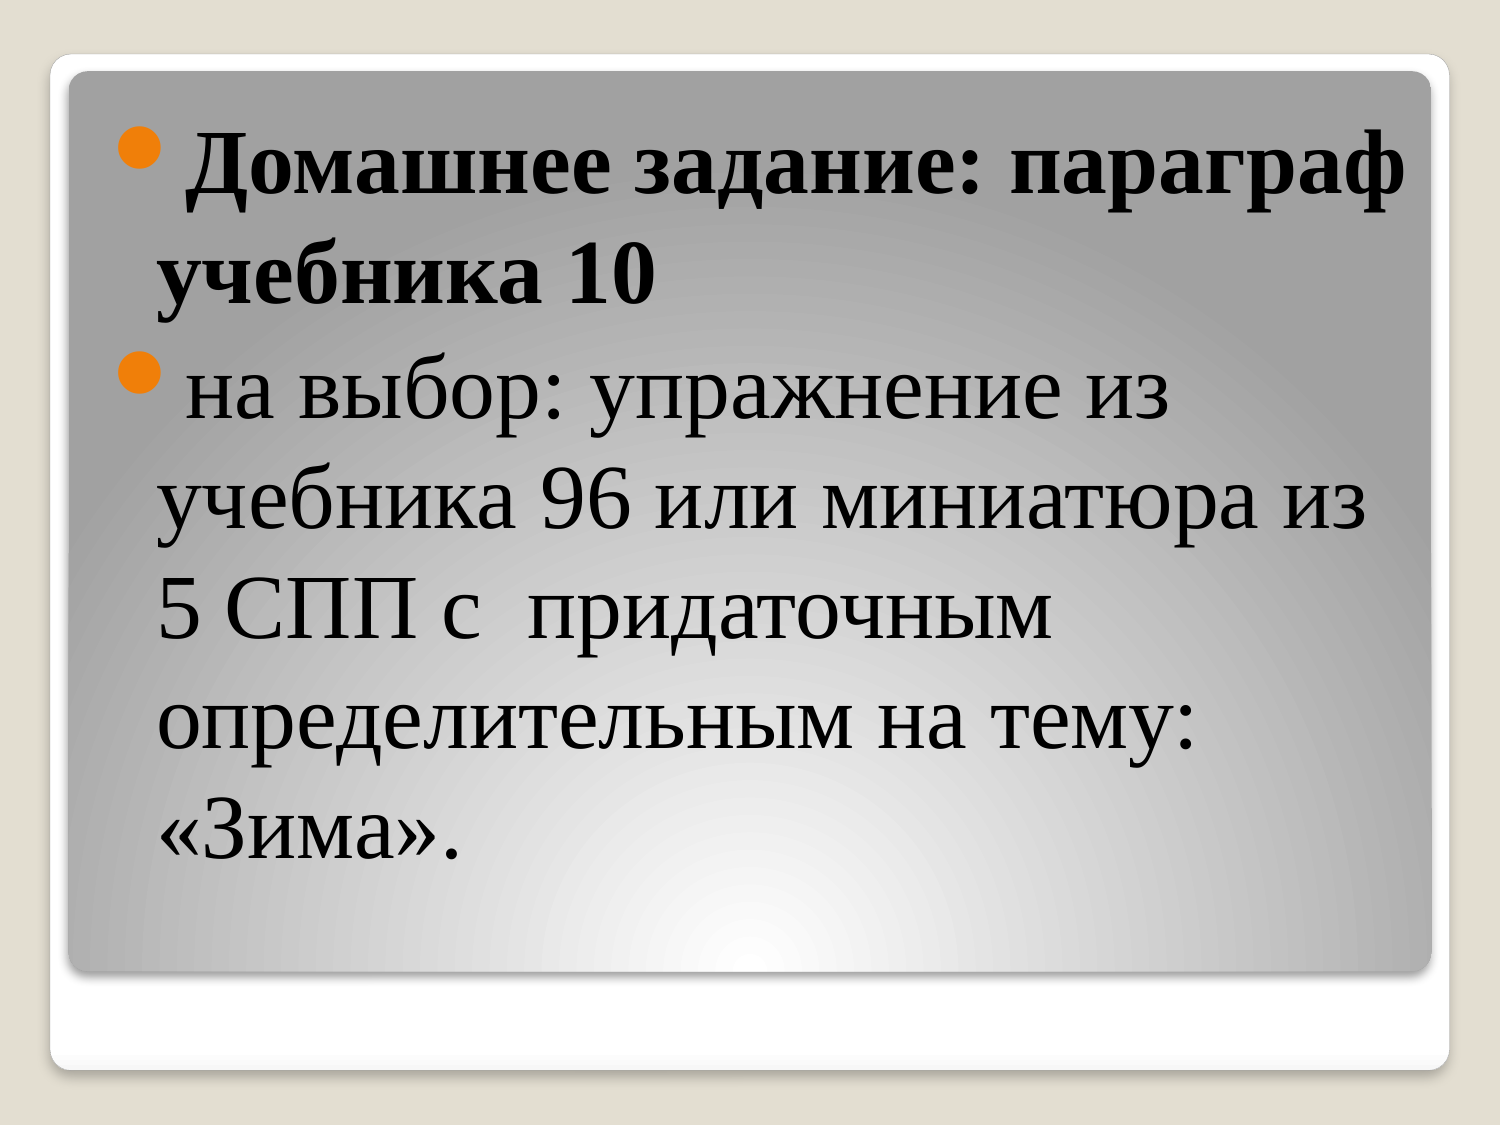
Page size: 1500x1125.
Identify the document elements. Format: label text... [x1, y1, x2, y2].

list Домашнее задание: параграф учебника 10 на выбор: упражнение из учебника 96 или миниатюра из 5 СПП с придаточным определительным на тему: «Зима». [82, 86, 1425, 903]
